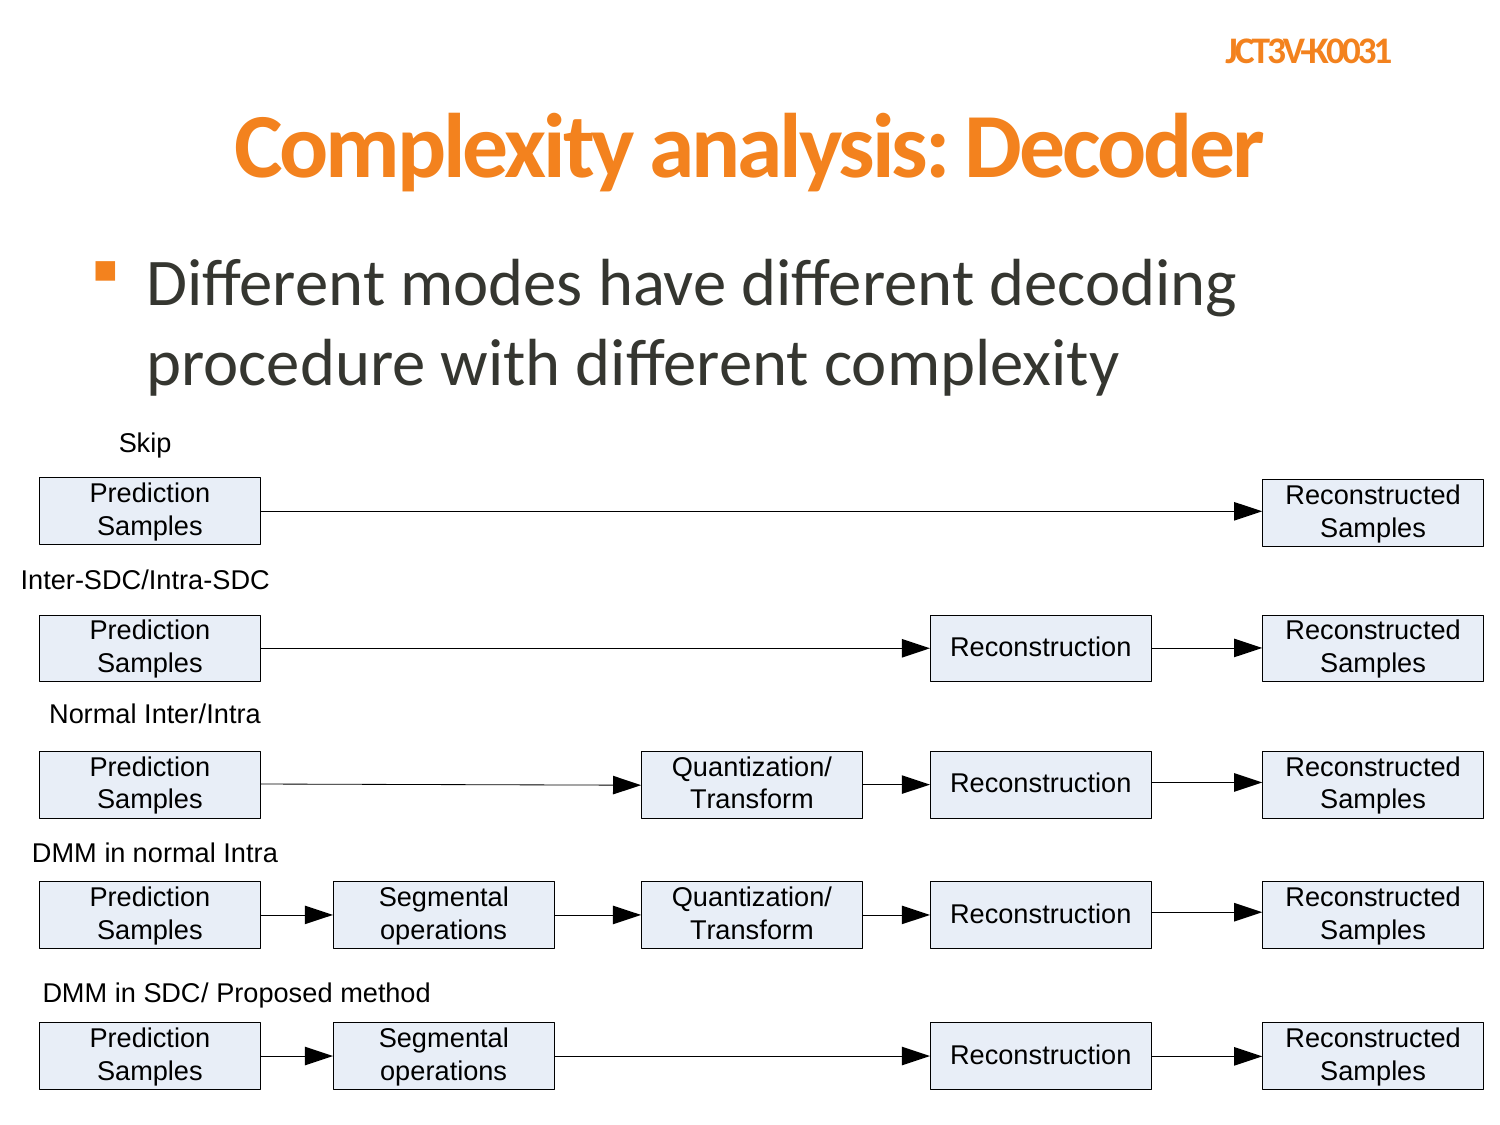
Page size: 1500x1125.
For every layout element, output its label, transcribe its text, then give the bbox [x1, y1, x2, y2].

list Different modes have different decoding procedure with different complexity [75, 231, 1459, 407]
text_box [0, 408, 1489, 1095]
title Complexity analysis: Decoder [75, 99, 1425, 231]
